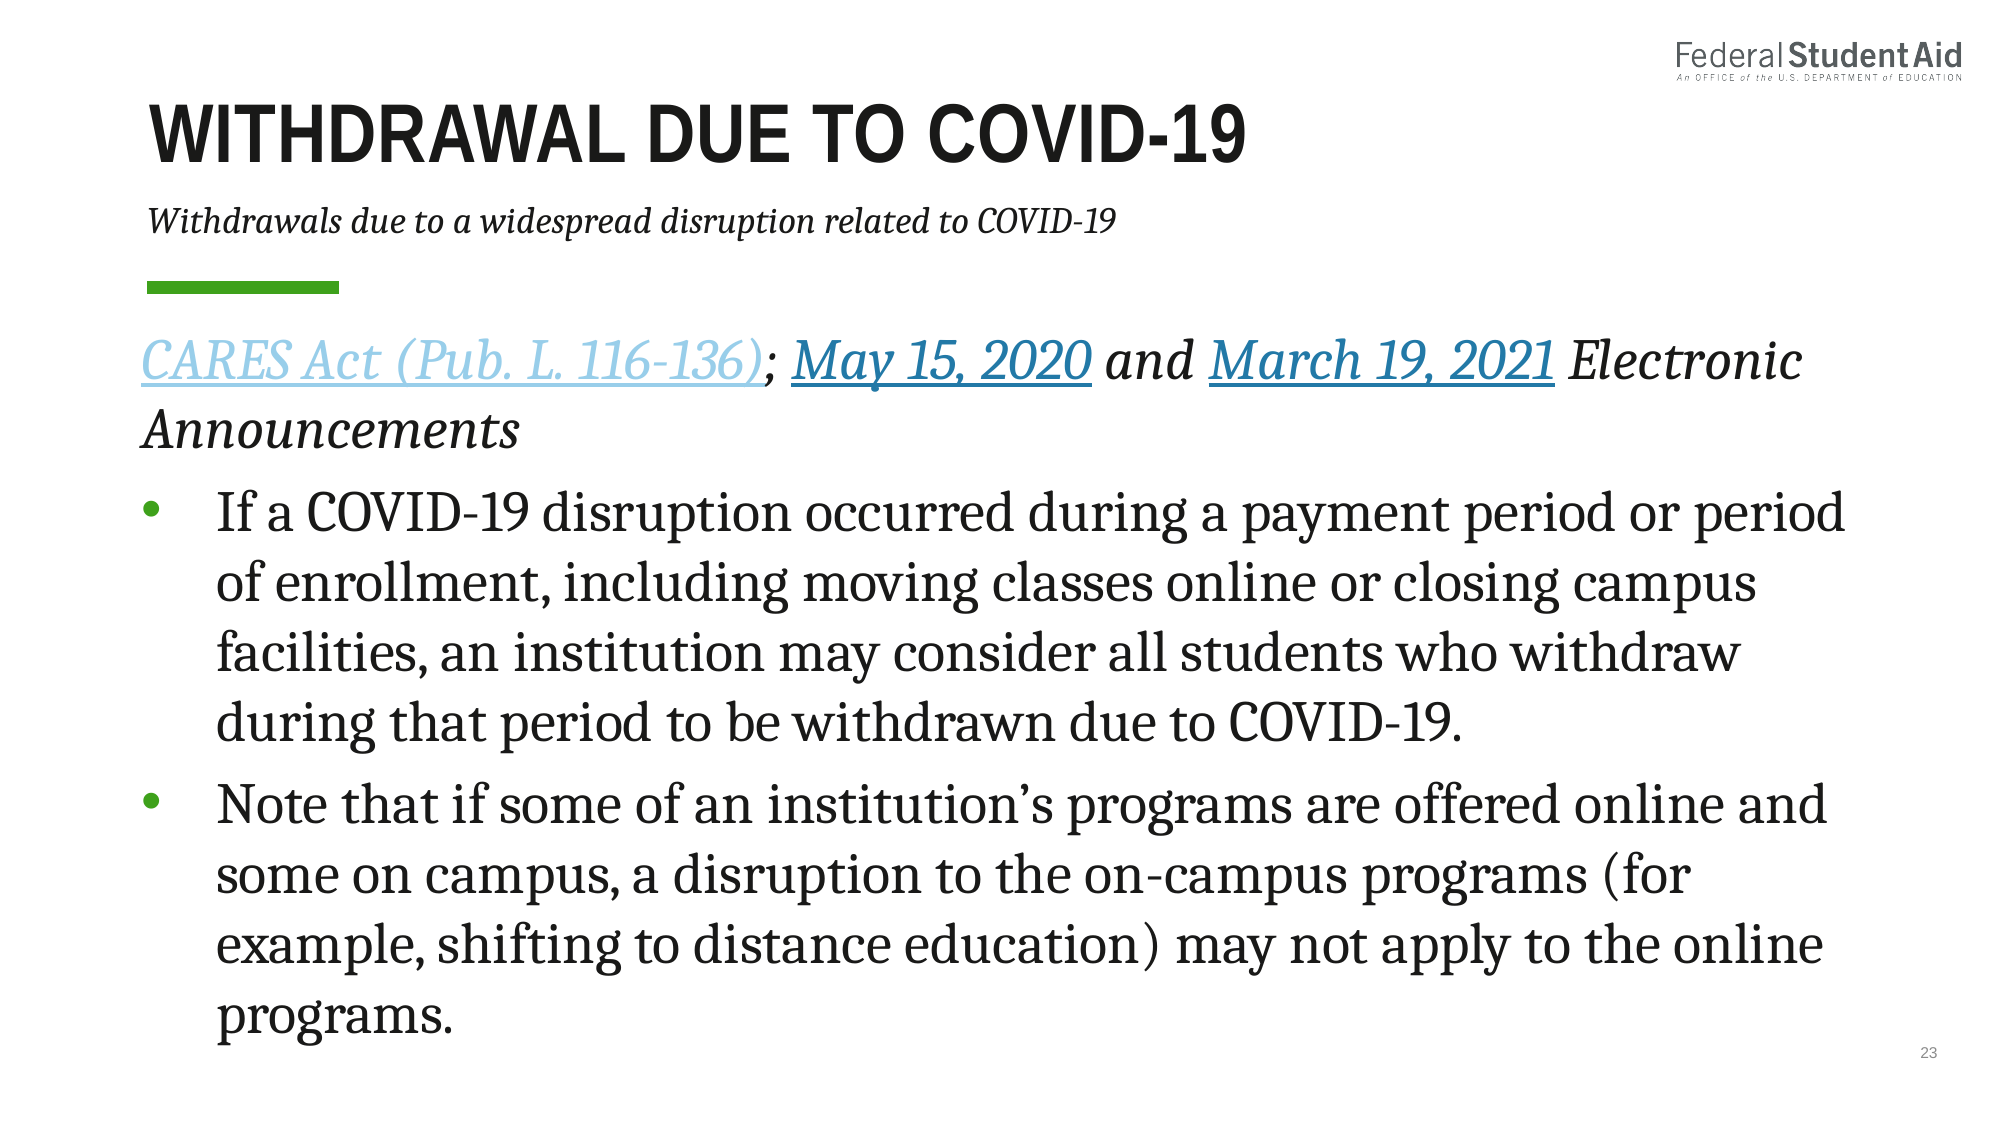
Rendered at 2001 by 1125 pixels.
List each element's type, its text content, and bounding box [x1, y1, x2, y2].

text_box CARES Act (Pub. L. 116-136); May 15, 2020 and March 19, 2021 Electronic Announcements If a COVID-19 disruption occurred during a payment period or period of enrollment, including moving classes online or closing campus facilities, an institution may consider all students who withdraw during that period to be withdrawn due to COVID-19. Note that if some of an institution’s programs are offered online and some on campus, a disruption to the on-campus programs (for example, shifting to distance education) may not apply to the online programs. [126, 313, 1910, 1053]
slide_number 23 [1920, 1042, 1986, 1094]
picture [1651, 16, 1986, 106]
list Withdrawals due to a widespread disruption related to COVID-19 [147, 193, 1806, 252]
title Withdrawal due to covid-19 [149, 57, 1626, 189]
